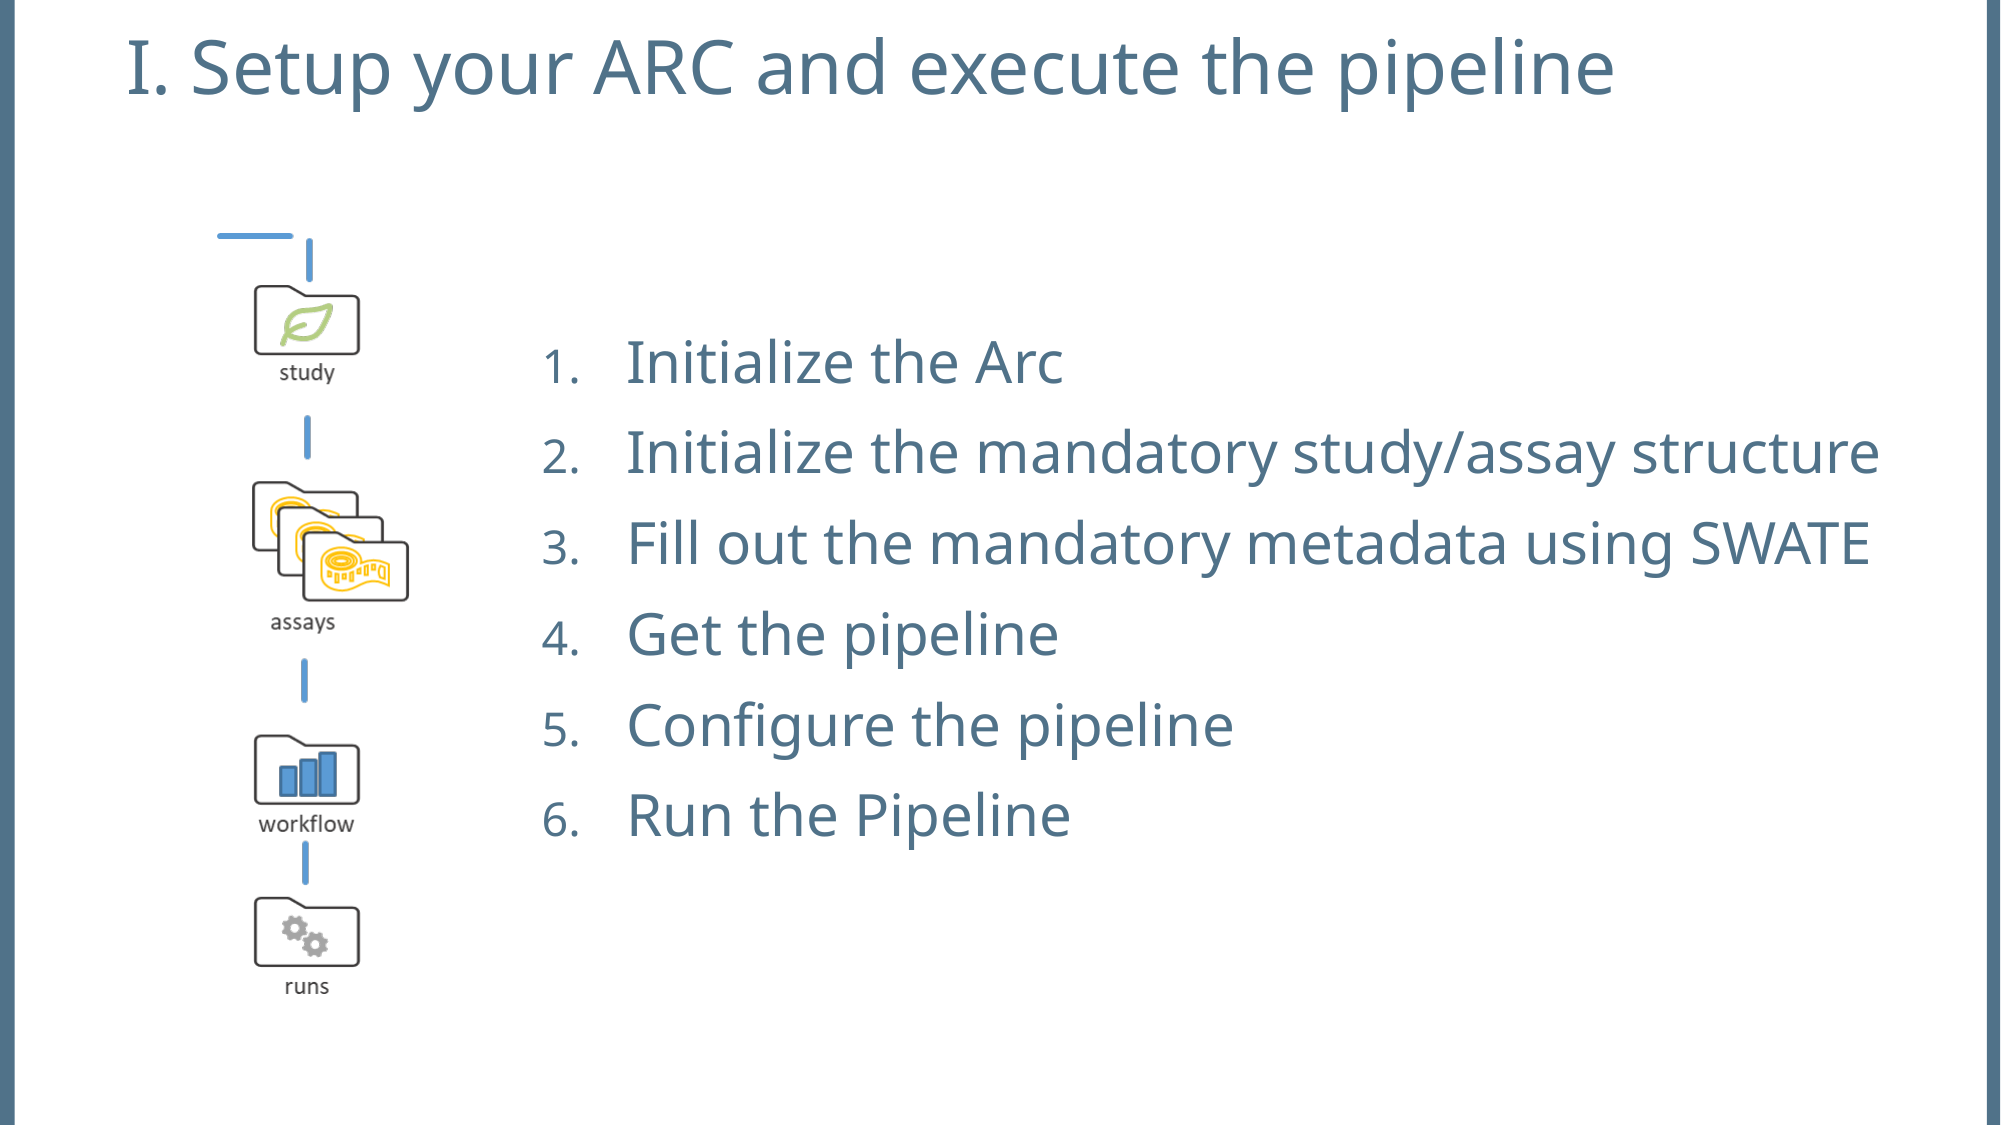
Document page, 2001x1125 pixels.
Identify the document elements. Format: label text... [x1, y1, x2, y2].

list Initialize the Arc Initialize the mandatory study/assay structure Fill out the mandatory metadata using SWATE Get the pipeline Configure the pipeline Run the Pipeline [526, 317, 2000, 1125]
picture [217, 233, 424, 1017]
title I. Setup your ARC and execute the pipeline [111, 1, 2000, 219]
